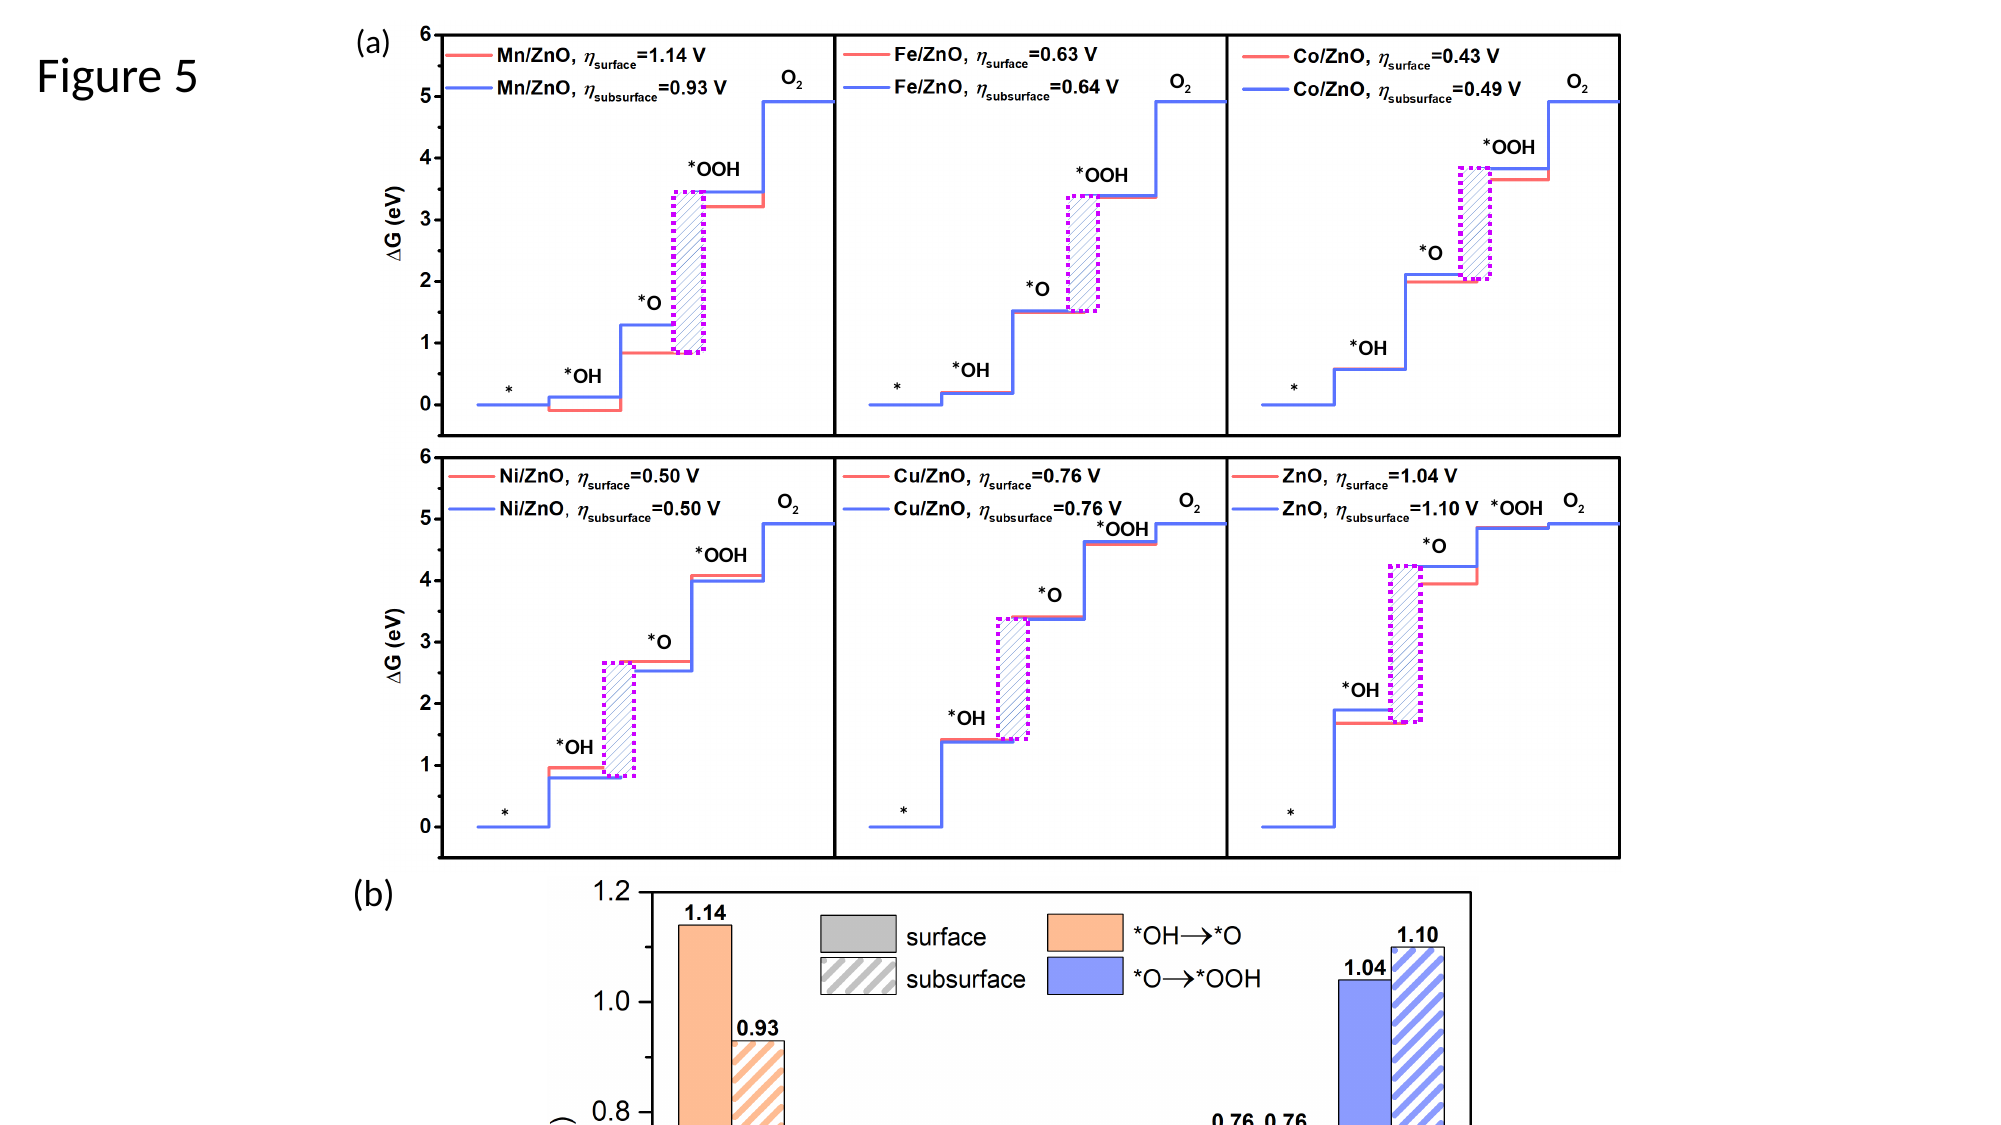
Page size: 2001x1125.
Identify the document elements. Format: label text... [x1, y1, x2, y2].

text_box Figure 5 [21, 35, 215, 111]
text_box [336, 13, 1623, 1125]
